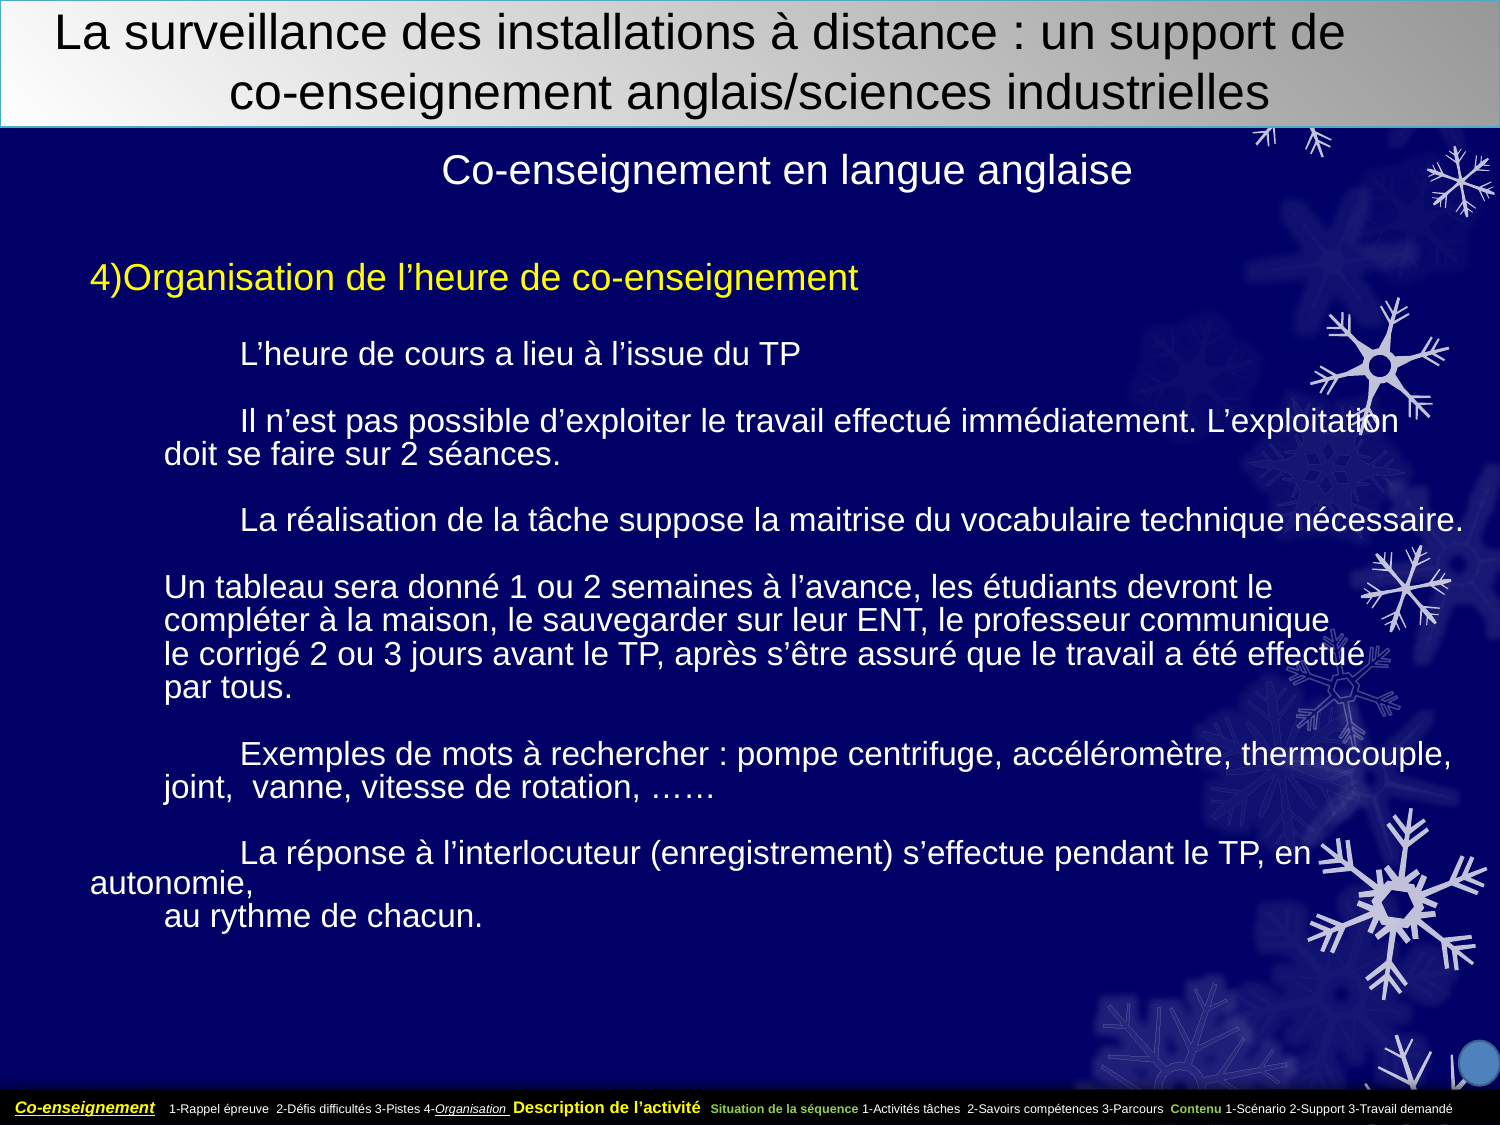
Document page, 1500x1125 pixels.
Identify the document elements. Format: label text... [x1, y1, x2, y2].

text_box Co-enseignement en langue anglaise 4)Organisation de l’heure de co-enseignement L’heure de cours a lieu à l’issue du TP Il n’est pas possible d’exploiter le travail effectué immédiatement. L’exploitation doit se faire sur 2 séances. La réalisation de la tâche suppose la maitrise du vocabulaire technique nécessaire. Un tableau sera donné 1 ou 2 semaines à l’avance, les étudiants devront le compléter à la maison, le sauvegarder sur leur ENT, le professeur communique le corrigé 2 ou 3 jours avant le TP, après s’être assuré que le travail a été effectué par tous. Exemples de mots à rechercher : pompe centrifuge, accéléromètre, thermocouple, joint, vanne, vitesse de rotation, …… La réponse à l’interlocuteur (enregistrement) s’effectue pendant le TP, en autonomie, au rythme de chacun. [0, 135, 1500, 1078]
text_box [1457, 1039, 1500, 1087]
text_box Co-enseignement 1-Rappel épreuve 2-Défis difficultés 3-Pistes 4-Organisation Description de l’activité Situation de la séquence 1-Activités tâches 2-Savoirs compétences 3-Parcours Contenu 1-Scénario 2-Support 3-Travail demandé [0, 1089, 1500, 1125]
title La surveillance des installations à distance : un support de co-enseignement anglais/sciences industrielles [0, 0, 1500, 128]
